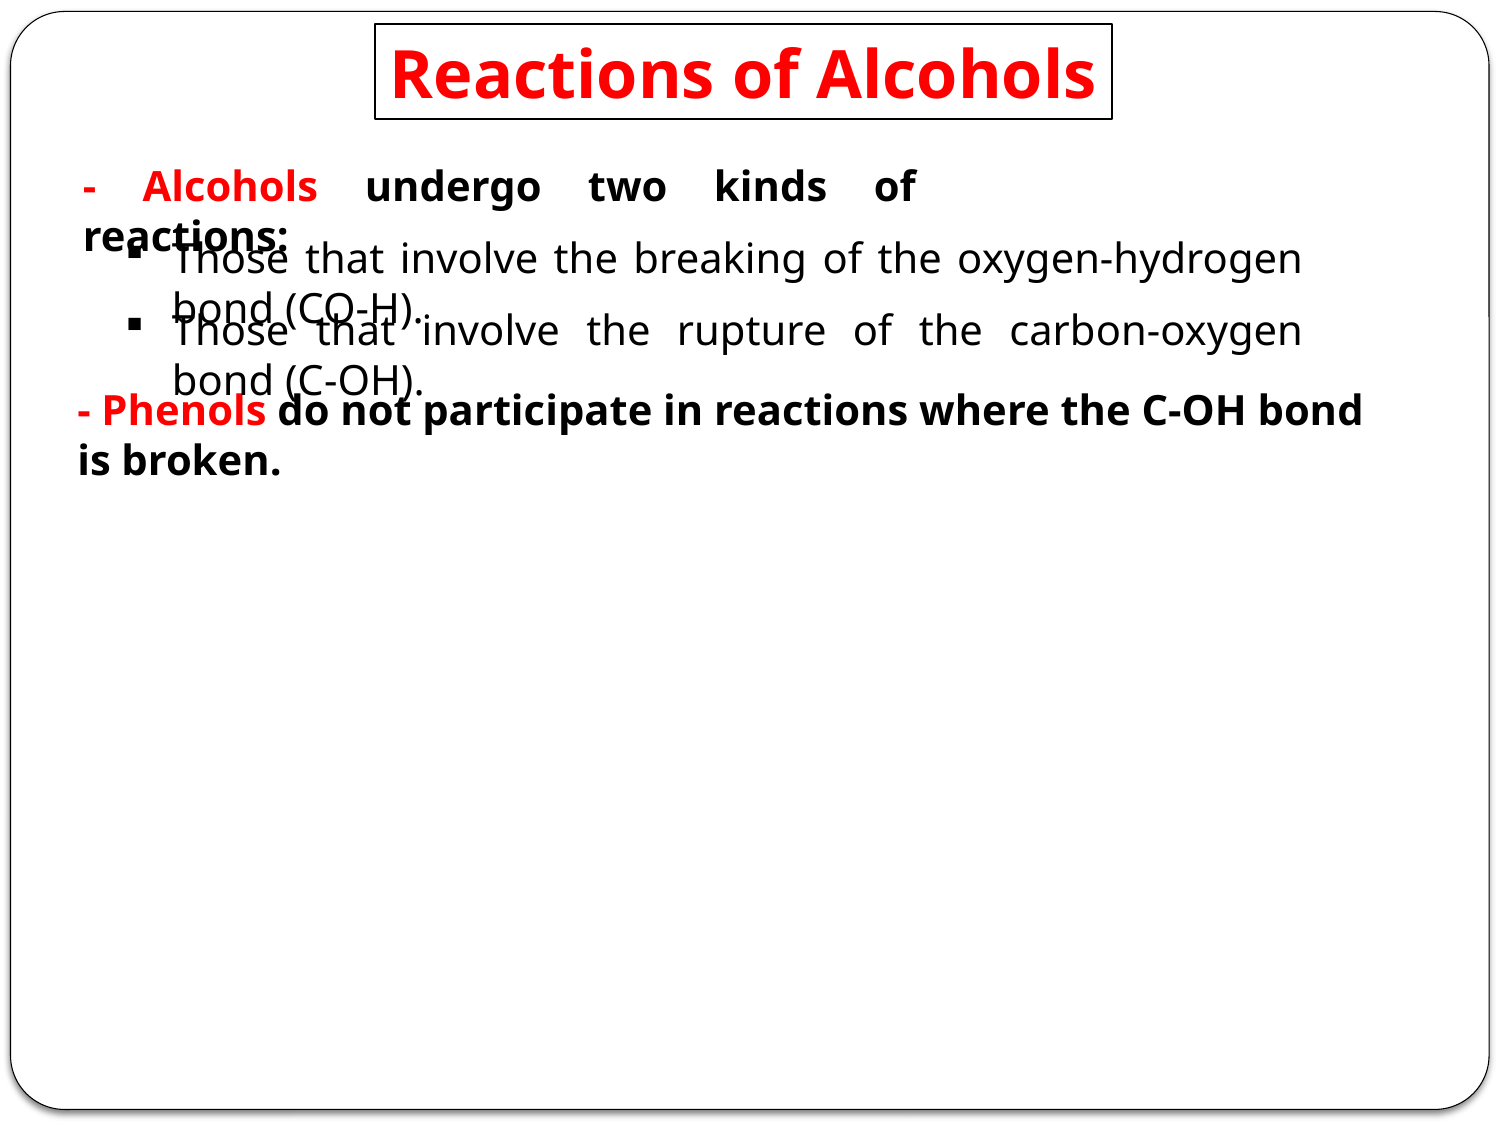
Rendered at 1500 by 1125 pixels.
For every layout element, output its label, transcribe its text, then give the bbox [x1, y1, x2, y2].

text_box - Alcohols undergo two kinds of reactions: [68, 152, 931, 267]
text_box Reactions of Alcohols [374, 23, 1113, 120]
text_box Those that involve the rupture of the carbon-oxygen bond (C-OH). [110, 296, 1319, 412]
text_box Those that involve the breaking of the oxygen-hydrogen bond (CO-H). [110, 224, 1319, 296]
text_box - Phenols do not participate in reactions where the C-OH bond is broken. [62, 376, 1394, 492]
